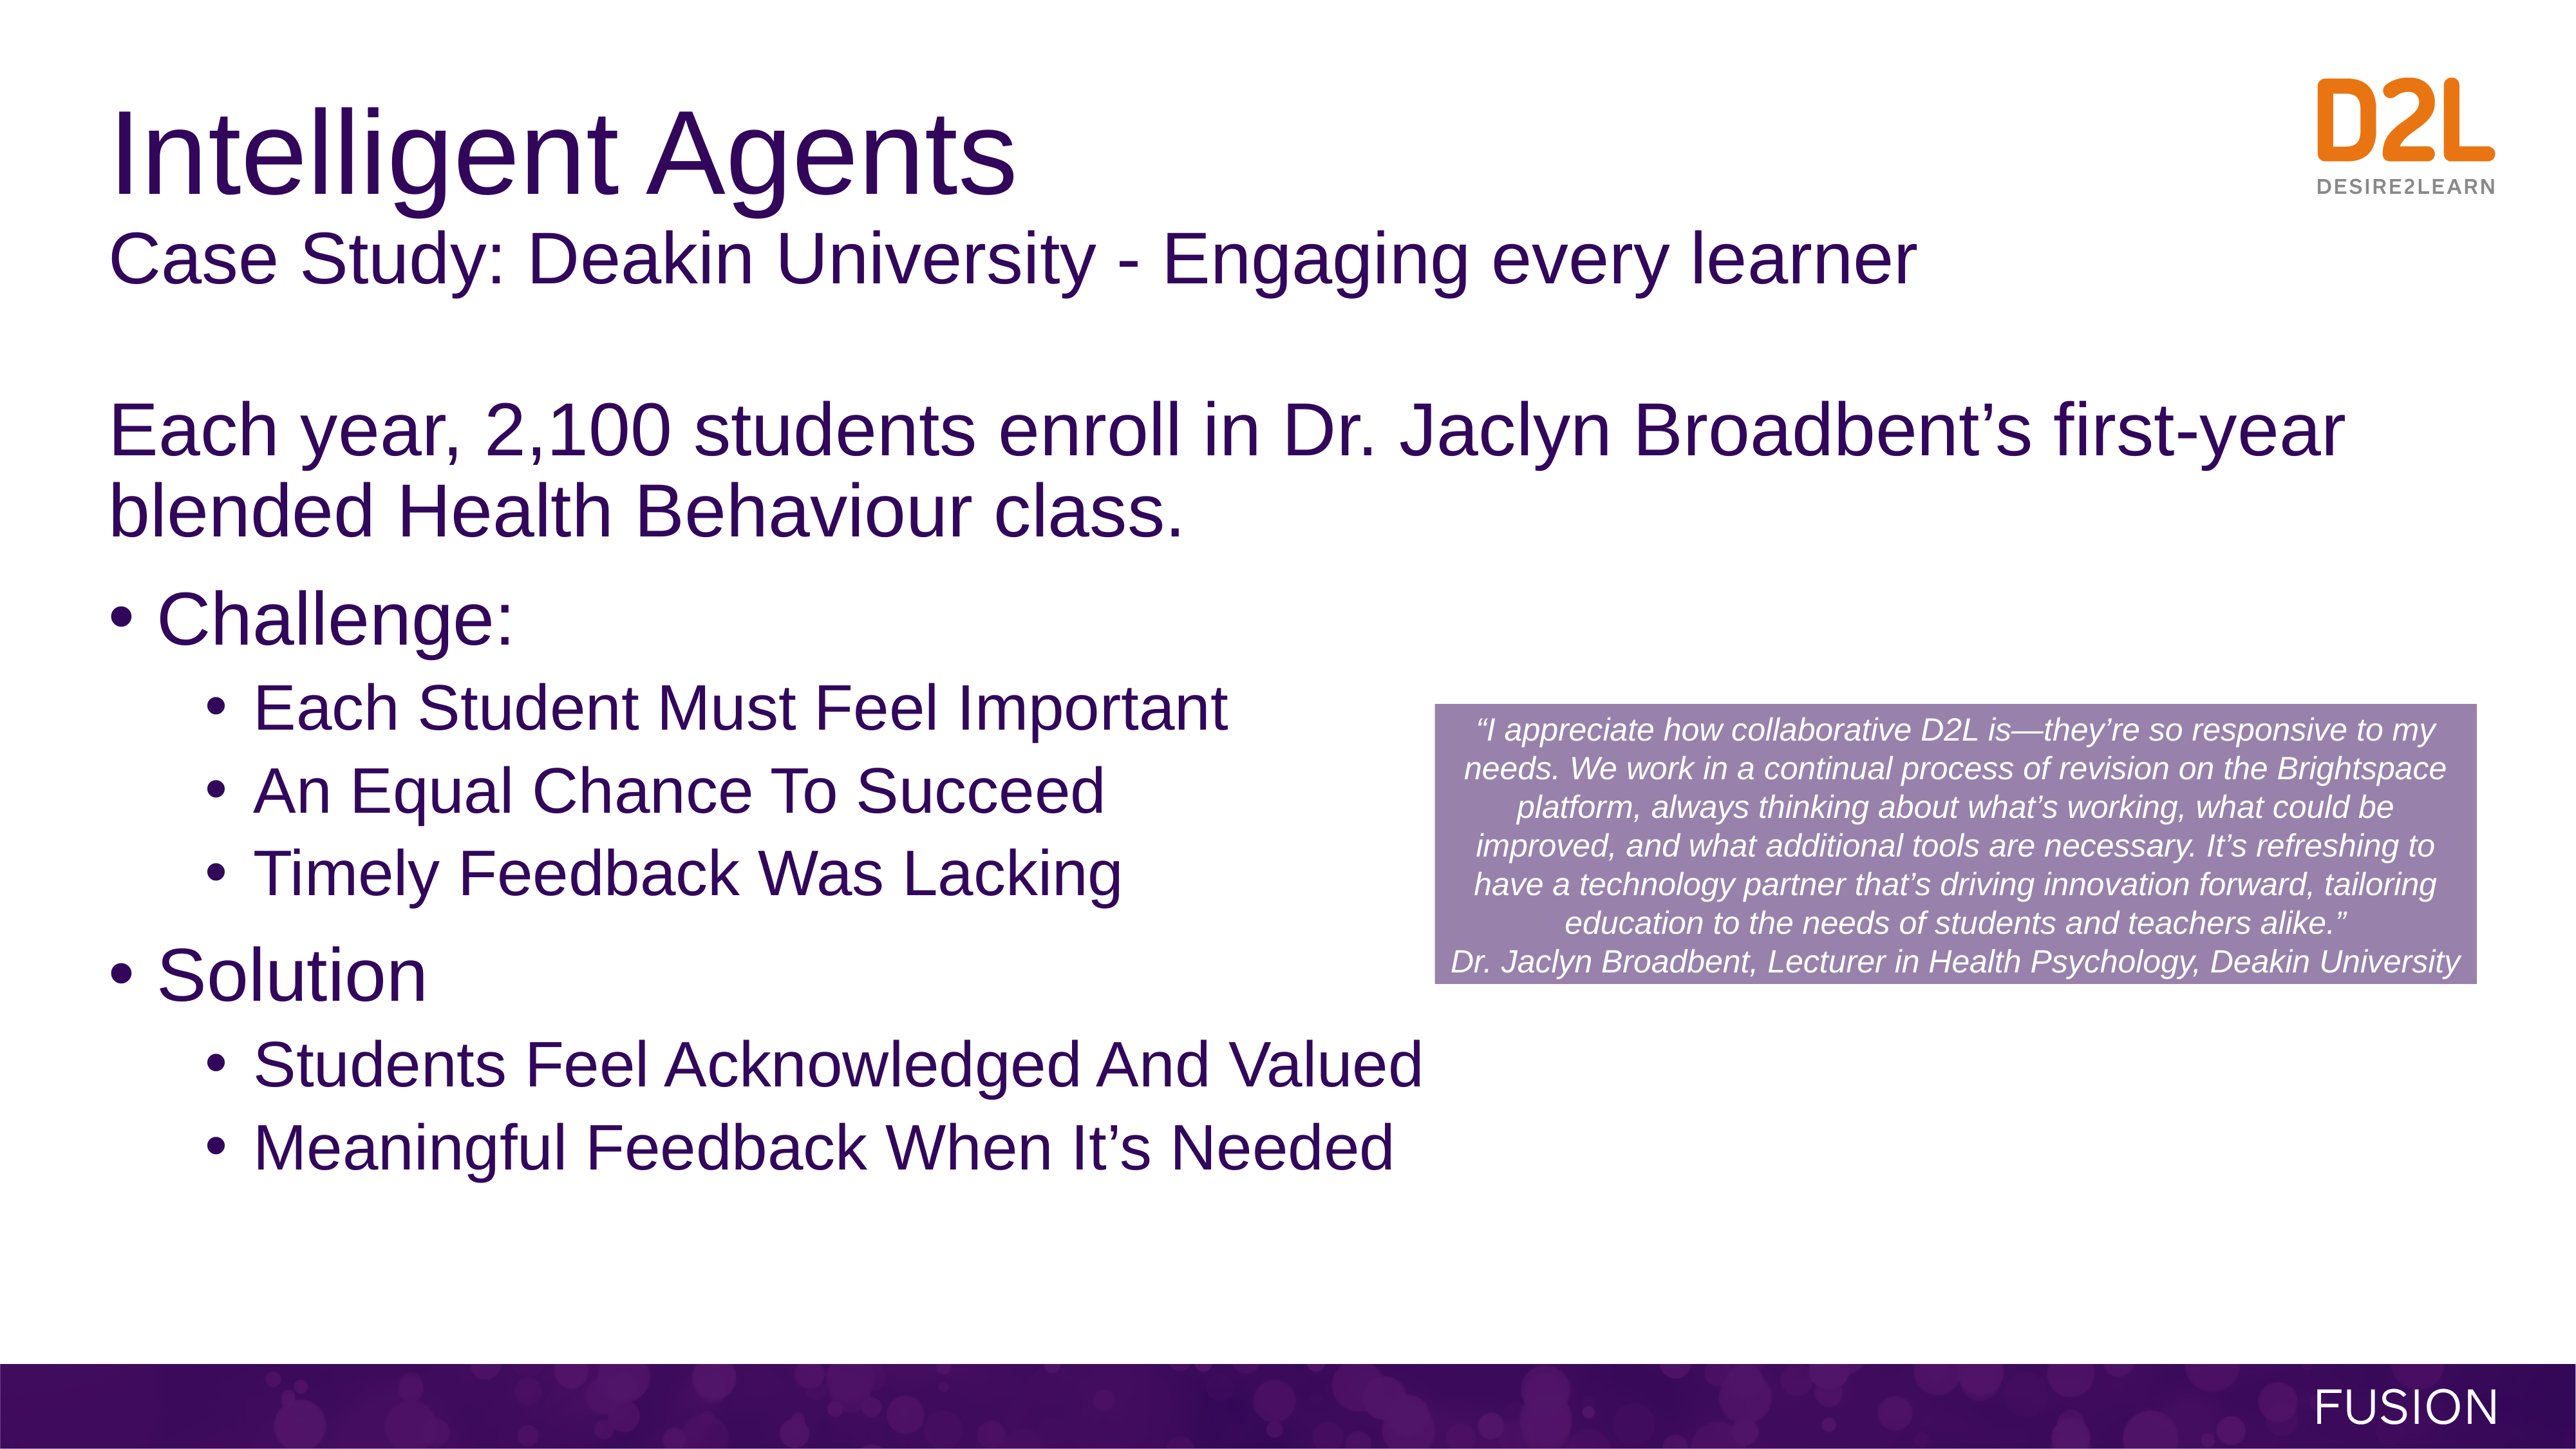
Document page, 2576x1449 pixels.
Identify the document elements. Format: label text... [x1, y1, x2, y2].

picture [0, 0, 2576, 1449]
list Each year, 2,100 students enroll in Dr. Jaclyn Broadbent’s first-year blended Health Behaviour class. Challenge: Each Student Must Feel Important An Equal Chance To Succeed Timely Feedback Was Lacking Solution Students Feel Acknowledged And Valued Meaningful Feedback When It’s Needed [99, 385, 2477, 1305]
text_box “I appreciate how collaborative D2L is—they’re so responsive to my needs. We work in a continual process of revision on the Brightspace platform, always thinking about what’s working, what could be improved, and what additional tools are necessary. It’s refreshing to have a technology partner that’s driving innovation forward, tailoring education to the needs of students and teachers alike.” Dr. Jaclyn Broadbent, Lecturer in Health Psychology, Deakin University [1434, 704, 2477, 984]
title Intelligent Agents Case Study: Deakin University - Engaging every learner [99, 86, 2069, 362]
